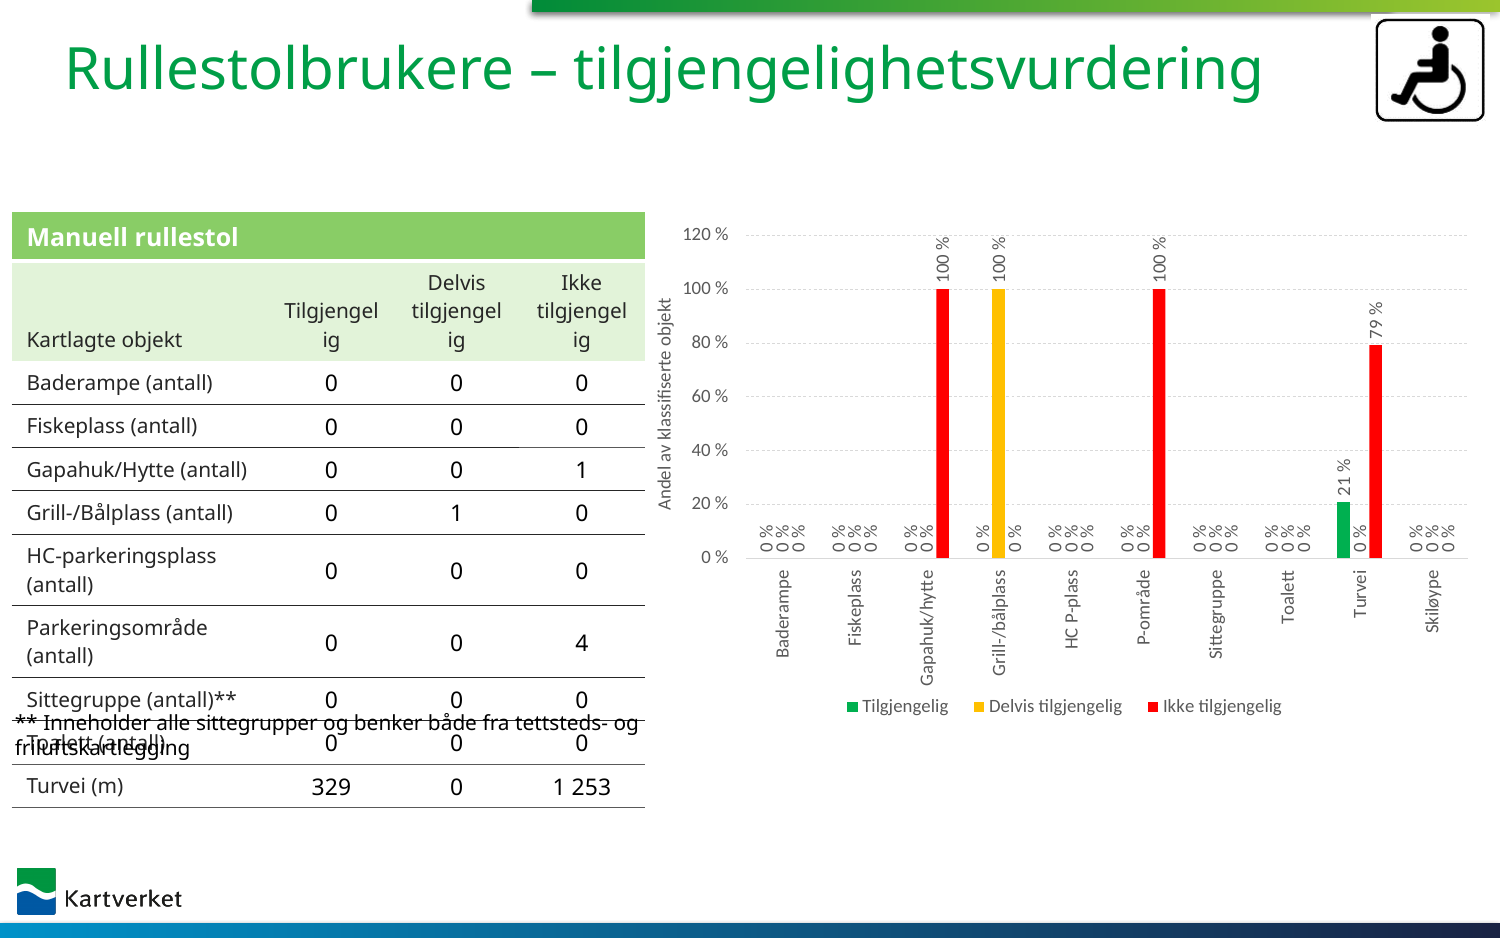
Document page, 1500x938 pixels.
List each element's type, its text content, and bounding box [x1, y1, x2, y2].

table_cell 0 [269, 535, 394, 605]
table_cell 0 [269, 606, 394, 677]
table_cell Gapahuk/Hytte (antall) [12, 448, 269, 490]
table_cell 0 [269, 491, 394, 534]
table_cell 4 [519, 606, 638, 677]
picture [643, 218, 1480, 728]
table_cell Sittegruppe (antall)** [12, 678, 269, 702]
table_cell 0 [519, 678, 638, 702]
table_cell Tilgjengelig [269, 263, 394, 361]
picture [1371, 13, 1491, 127]
table_cell 0 [269, 448, 394, 490]
table_cell 329 [269, 768, 394, 807]
table_cell 0 [394, 361, 519, 404]
table_cell 0 [394, 405, 519, 447]
table_cell 0 [519, 535, 638, 605]
table_cell 0 [519, 361, 638, 404]
table_cell 0 [269, 678, 394, 702]
table_cell Kartlagte objekt [12, 263, 269, 361]
table_header Manuell rullestol [12, 212, 645, 259]
table_cell 1 [394, 491, 519, 534]
table_cell Delvis tilgjengelig [394, 263, 519, 361]
text_box Rullestolbrukere – tilgjengelighetsvurdering [49, 12, 1372, 109]
table_cell 1 [519, 448, 638, 490]
table_cell 1 253 [519, 768, 645, 807]
table_cell 0 [269, 405, 394, 447]
table_cell 0 [394, 768, 519, 807]
table_cell Parkeringsområde (antall) [12, 606, 269, 677]
table_cell Turvei (m) [12, 768, 269, 807]
table_cell Baderampe (antall) [12, 361, 269, 404]
table_cell 0 [394, 678, 519, 702]
table_cell Ikke tilgjengelig [519, 263, 638, 361]
table_cell 0 [394, 606, 519, 677]
table_cell 0 [519, 405, 638, 447]
text_box ** Inneholder alle sittegrupper og benker både fra tettsteds- og friluftskartlegging [0, 702, 745, 768]
table_cell HC-parkeringsplass (antall) [12, 535, 269, 605]
table_cell 0 [394, 448, 519, 490]
table_cell 0 [394, 535, 519, 605]
table_cell Fiskeplass (antall) [12, 405, 269, 447]
table_cell Grill-/Bålplass (antall) [12, 491, 269, 534]
table_cell 0 [519, 491, 638, 534]
table_cell 0 [269, 361, 394, 404]
